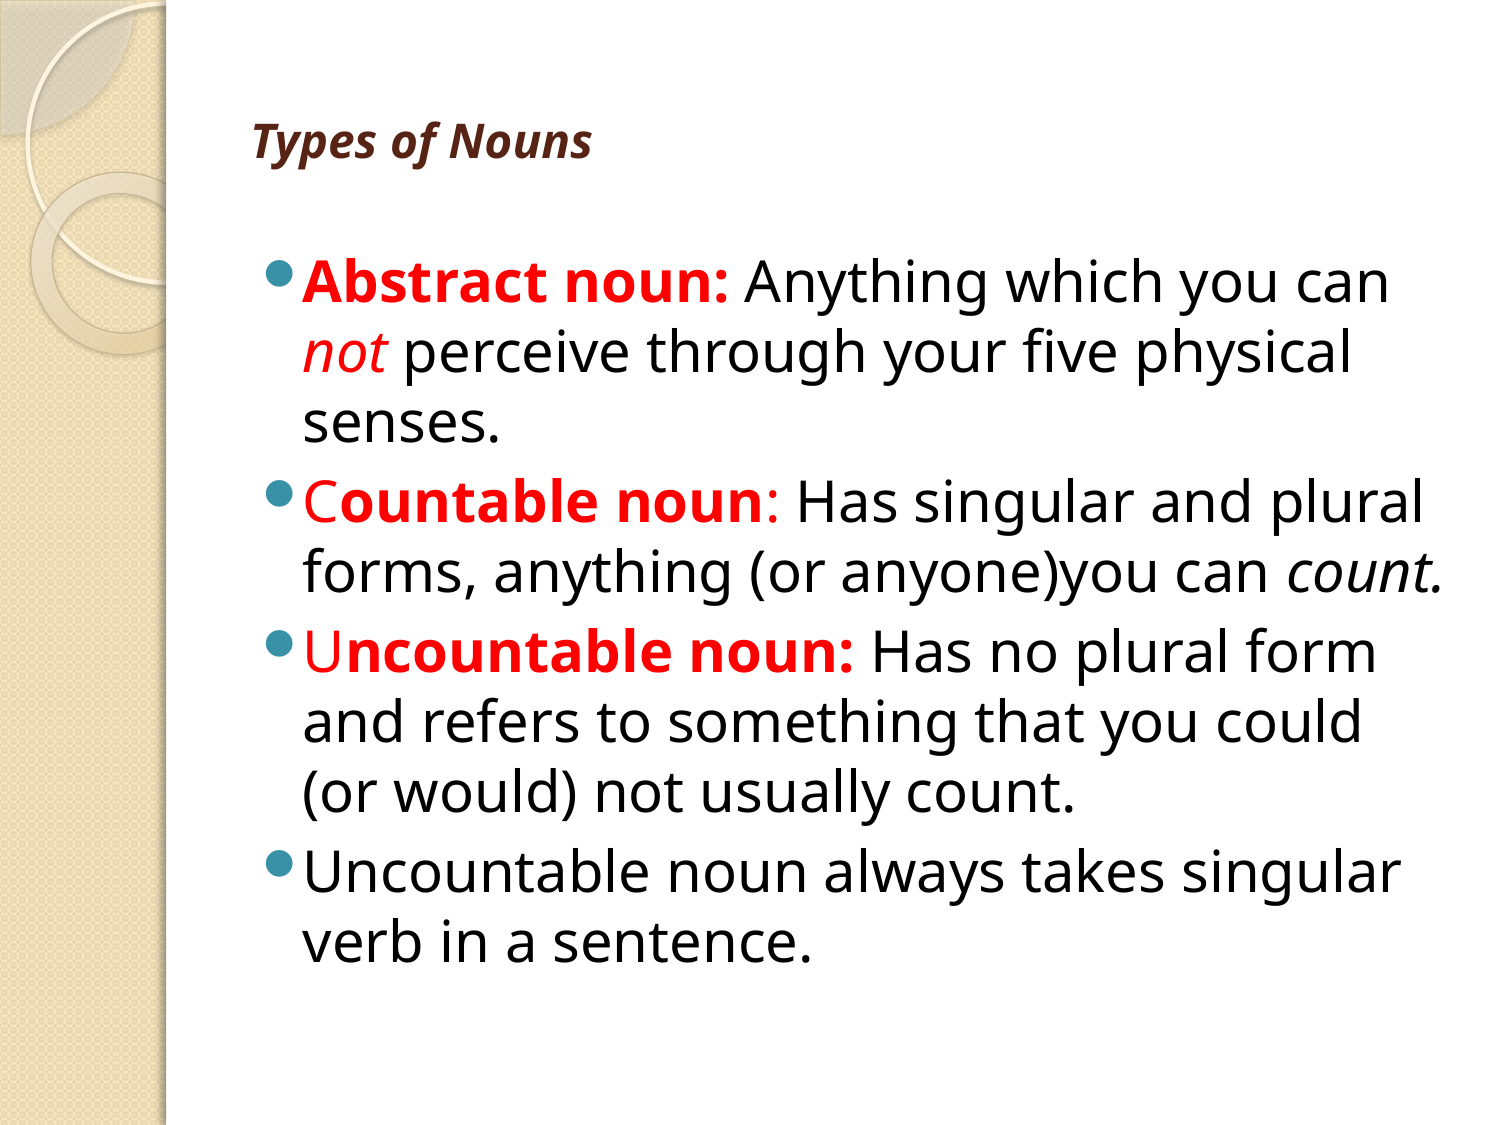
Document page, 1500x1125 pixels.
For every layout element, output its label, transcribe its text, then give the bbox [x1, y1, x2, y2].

title Types of Nouns [235, 45, 1466, 233]
list Abstract noun: Anything which you can not perceive through your five physical senses. Countable noun: Has singular and plural forms, anything (or anyone)you can count. Uncountable noun: Has no plural form and refers to something that you could (or would) not usually count. Uncountable noun always takes singular verb in a sentence. [235, 237, 1466, 1025]
